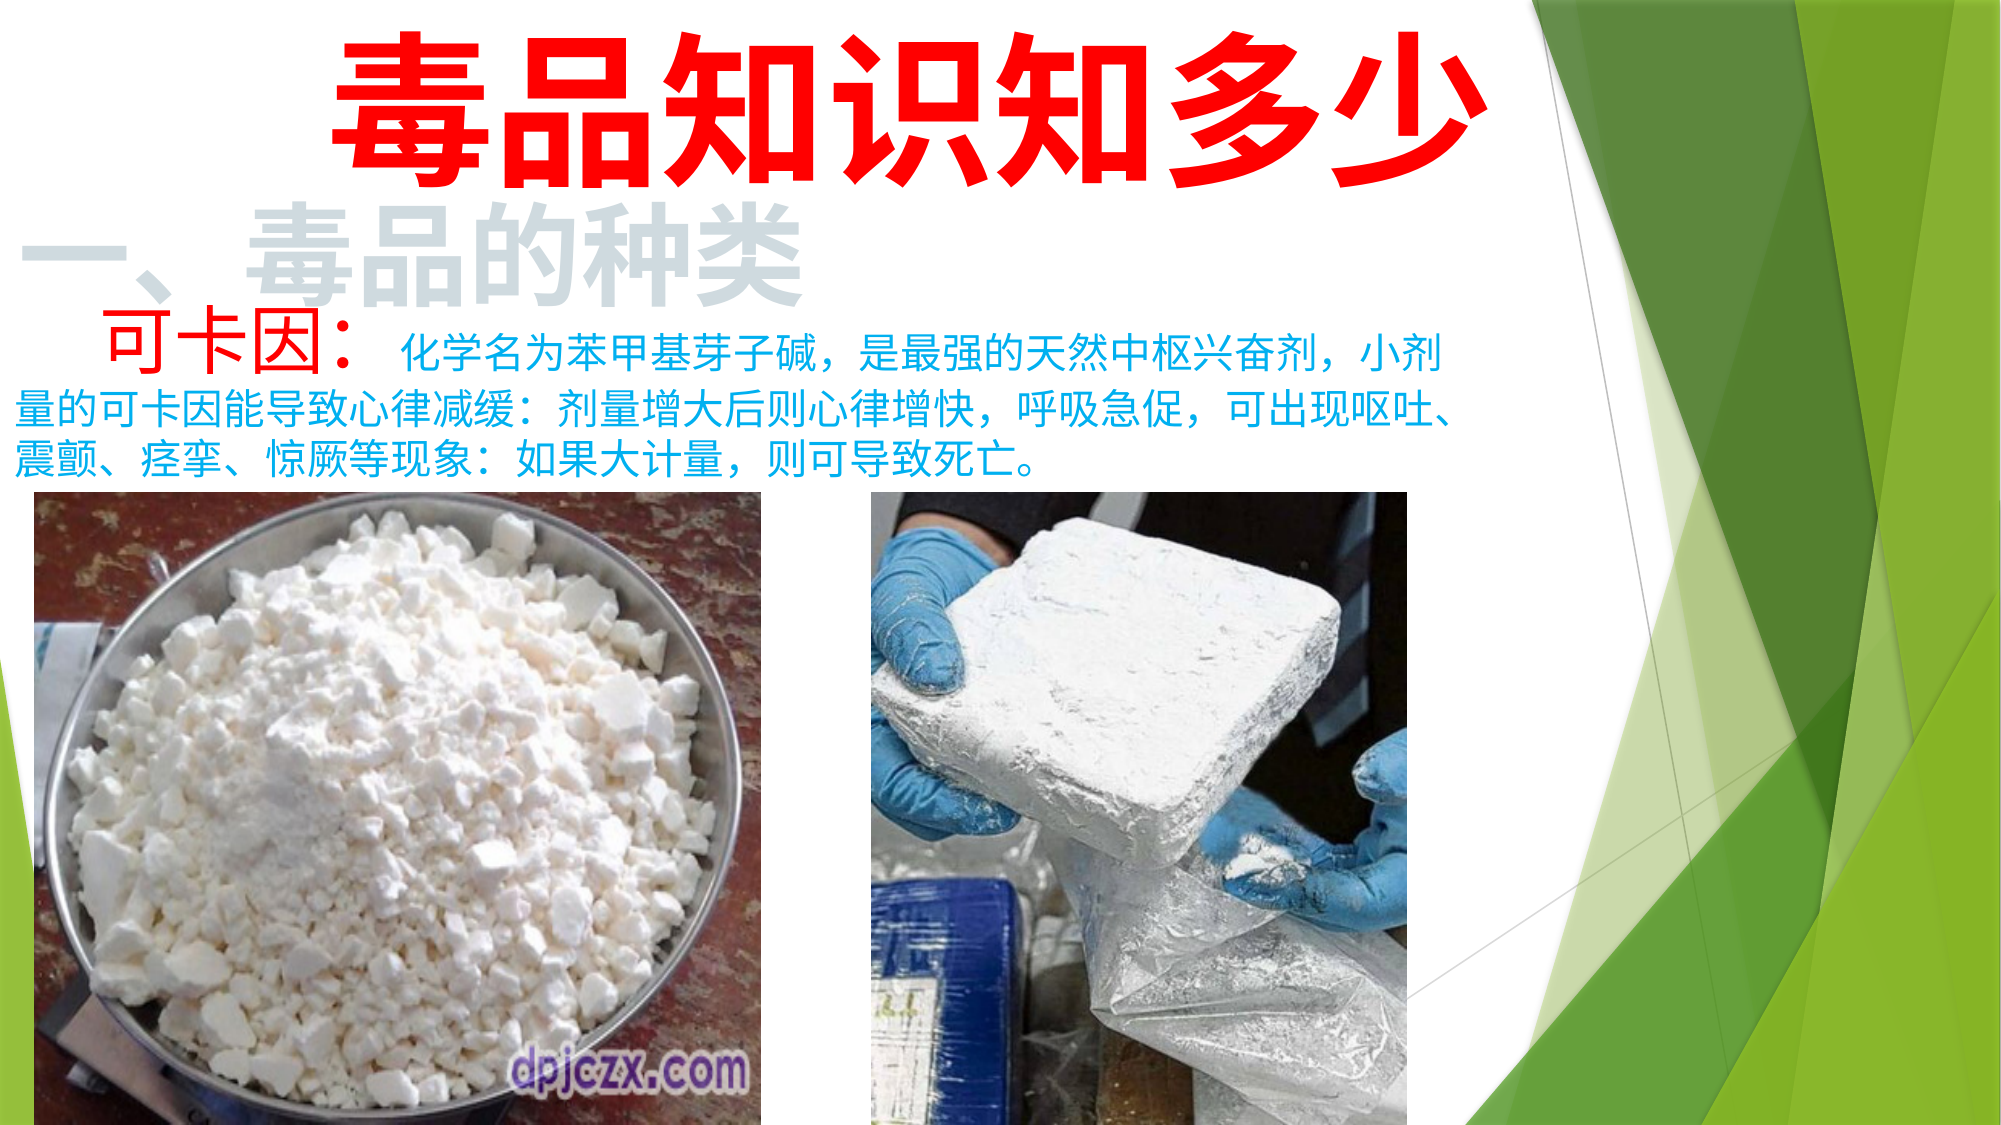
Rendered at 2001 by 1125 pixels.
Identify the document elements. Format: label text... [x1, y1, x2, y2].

text_box 一、毒品的种类 [3, 177, 822, 285]
text_box 毒品知识知多少 [312, 0, 1524, 215]
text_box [34, 492, 1408, 1125]
text_box 可卡因：化学名为苯甲基芽子碱，是最强的天然中枢兴奋剂，小剂量的可卡因能导致心律减缓：剂量增大后则心律增快，呼吸急促，可出现呕吐、震颤、痉挛、惊厥等现象：如果大计量，则可导致死亡。 [0, 285, 1480, 491]
